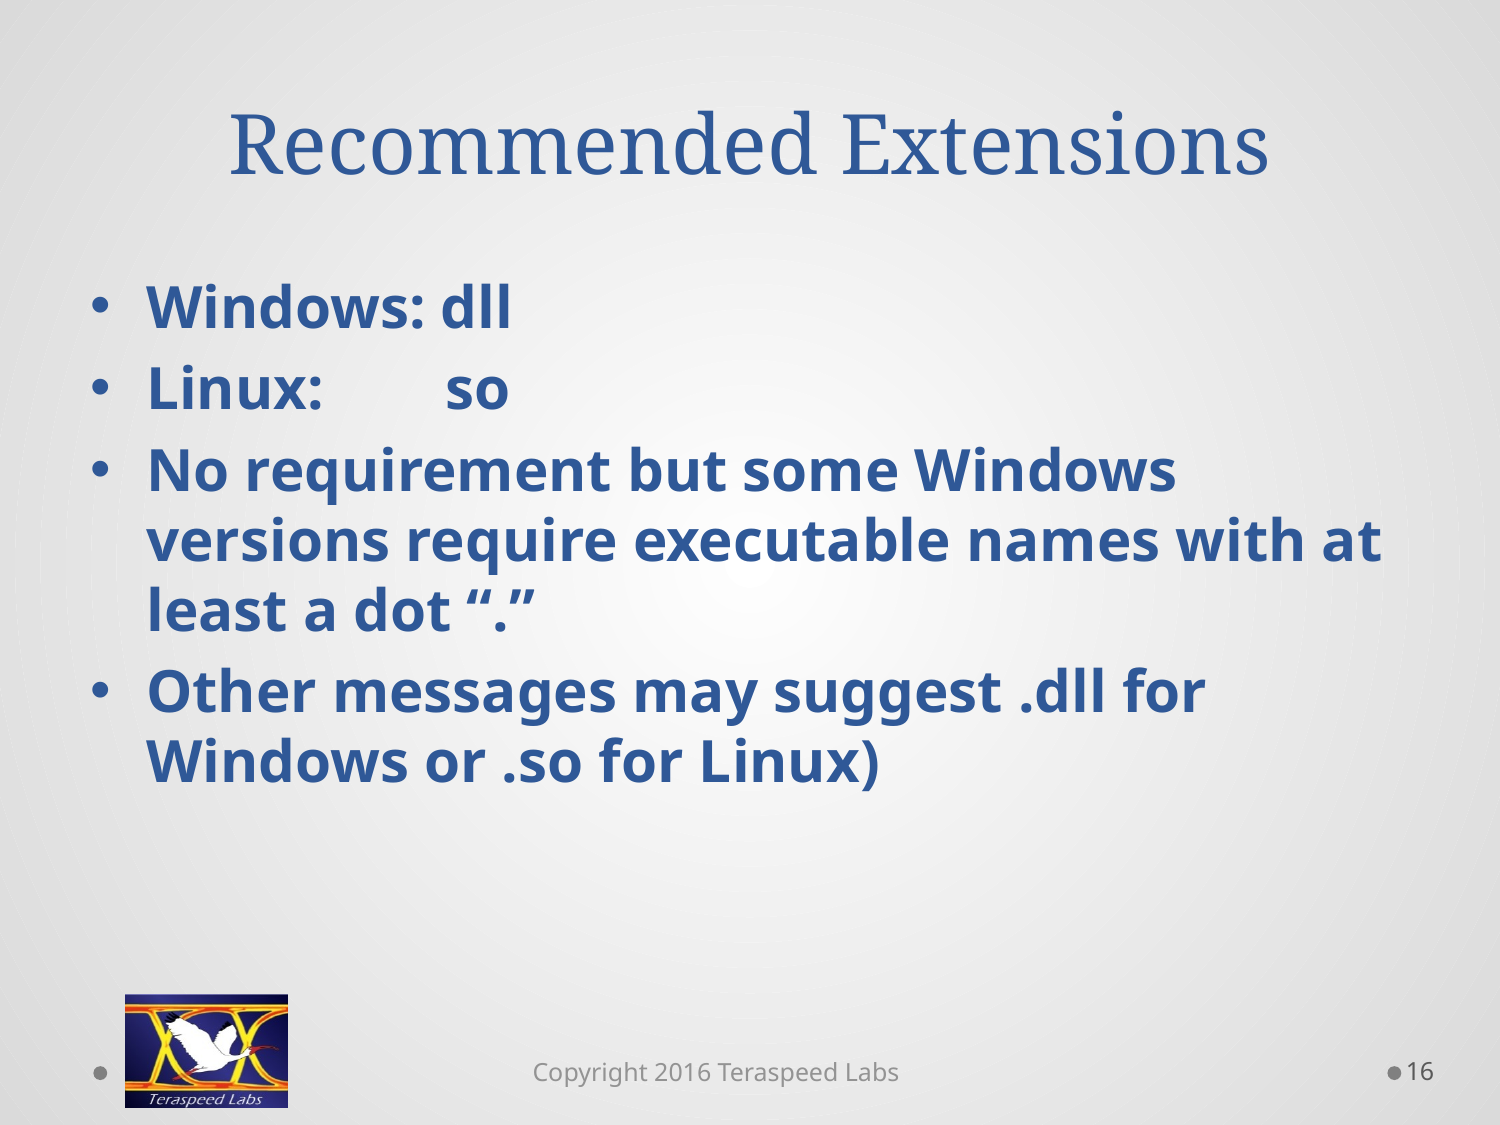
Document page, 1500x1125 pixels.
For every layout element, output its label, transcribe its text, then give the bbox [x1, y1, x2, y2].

title Recommended Extensions [75, 0, 1425, 262]
list Windows: dll Linux: so No requirement but some Windows versions require executable names with at least a dot “.” Other messages may suggest .dll for Windows or .so for Linux) [75, 262, 1425, 1005]
picture [125, 1005, 288, 1108]
footer Copyright 2016 Teraspeed Labs [525, 1043, 993, 1103]
slide_number 16 [1401, 1042, 1494, 1103]
